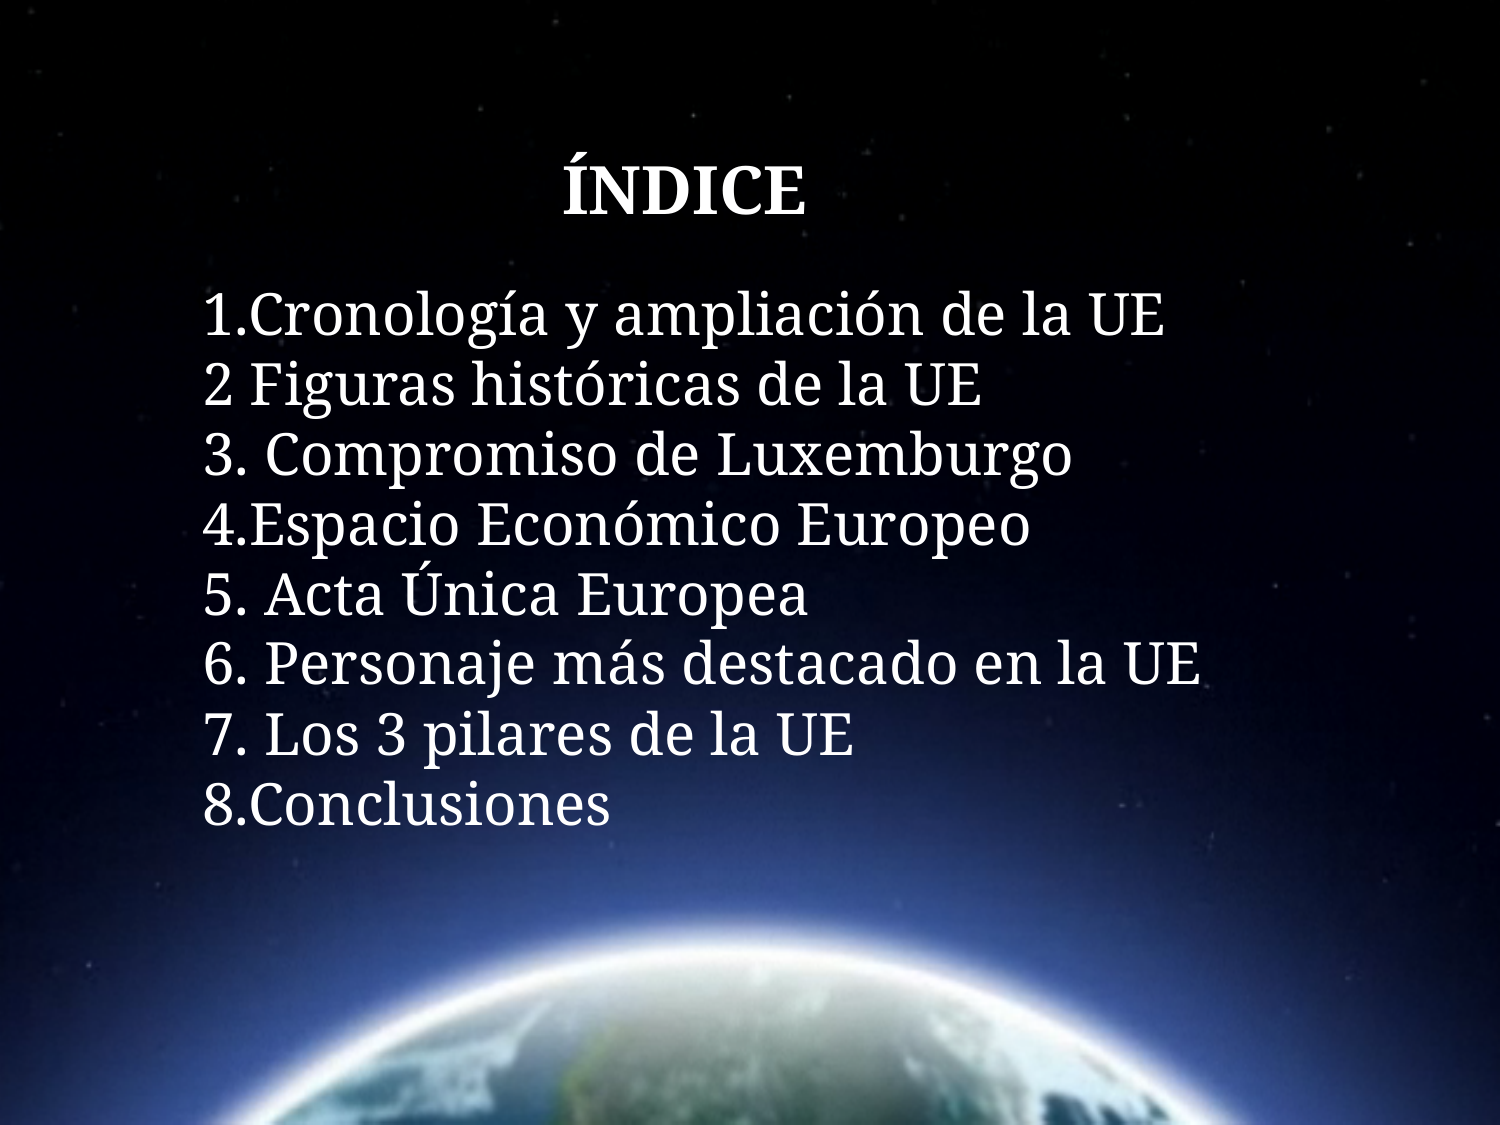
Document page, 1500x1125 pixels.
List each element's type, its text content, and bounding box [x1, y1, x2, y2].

text_box 1.Cronología y ampliación de la UE 2 Figuras históricas de la UE 3. Compromiso de Luxemburgo 4.Espacio Económico Europeo 5. Acta Única Europea 6. Personaje más destacado en la UE 7. Los 3 pilares de la UE 8.Conclusiones [187, 269, 1500, 845]
text_box índice [210, 140, 1161, 270]
picture [0, 0, 1500, 1125]
